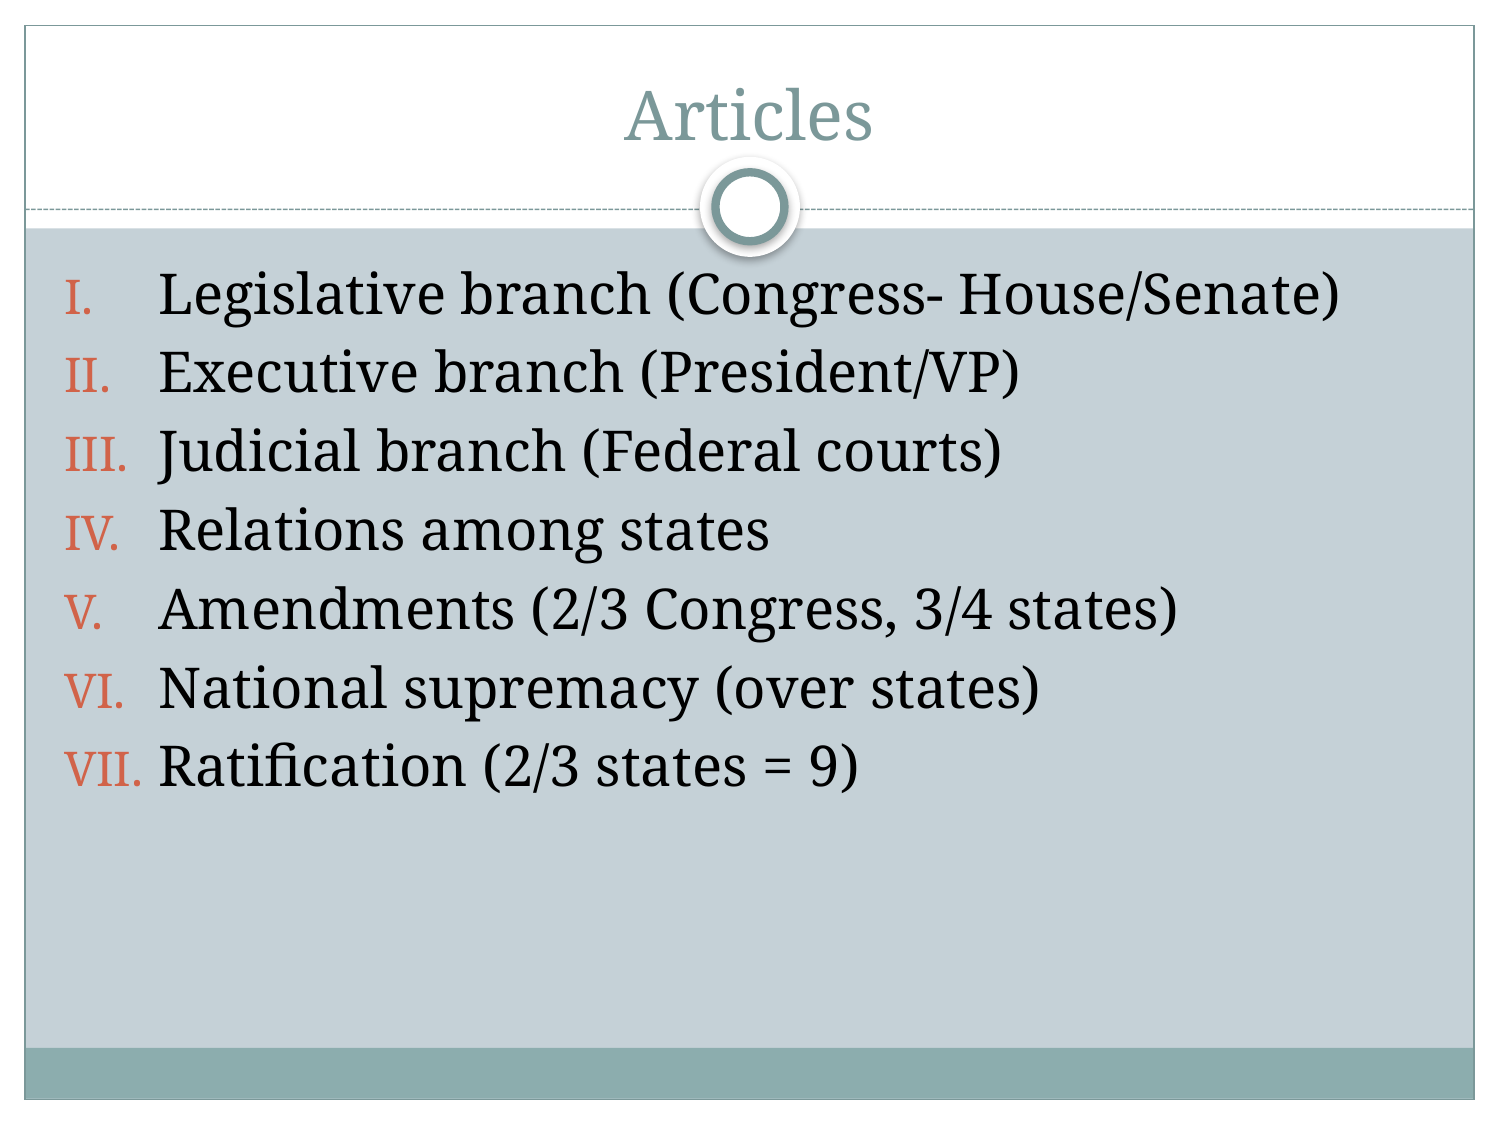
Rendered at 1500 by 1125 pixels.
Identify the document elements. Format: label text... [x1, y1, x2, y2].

list Legislative branch (Congress- House/Senate) Executive branch (President/VP) Judicial branch (Federal courts) Relations among states Amendments (2/3 Congress, 3/4 states) National supremacy (over states) Ratification (2/3 states = 9) [49, 250, 1445, 1001]
title Articles [49, 37, 1450, 162]
